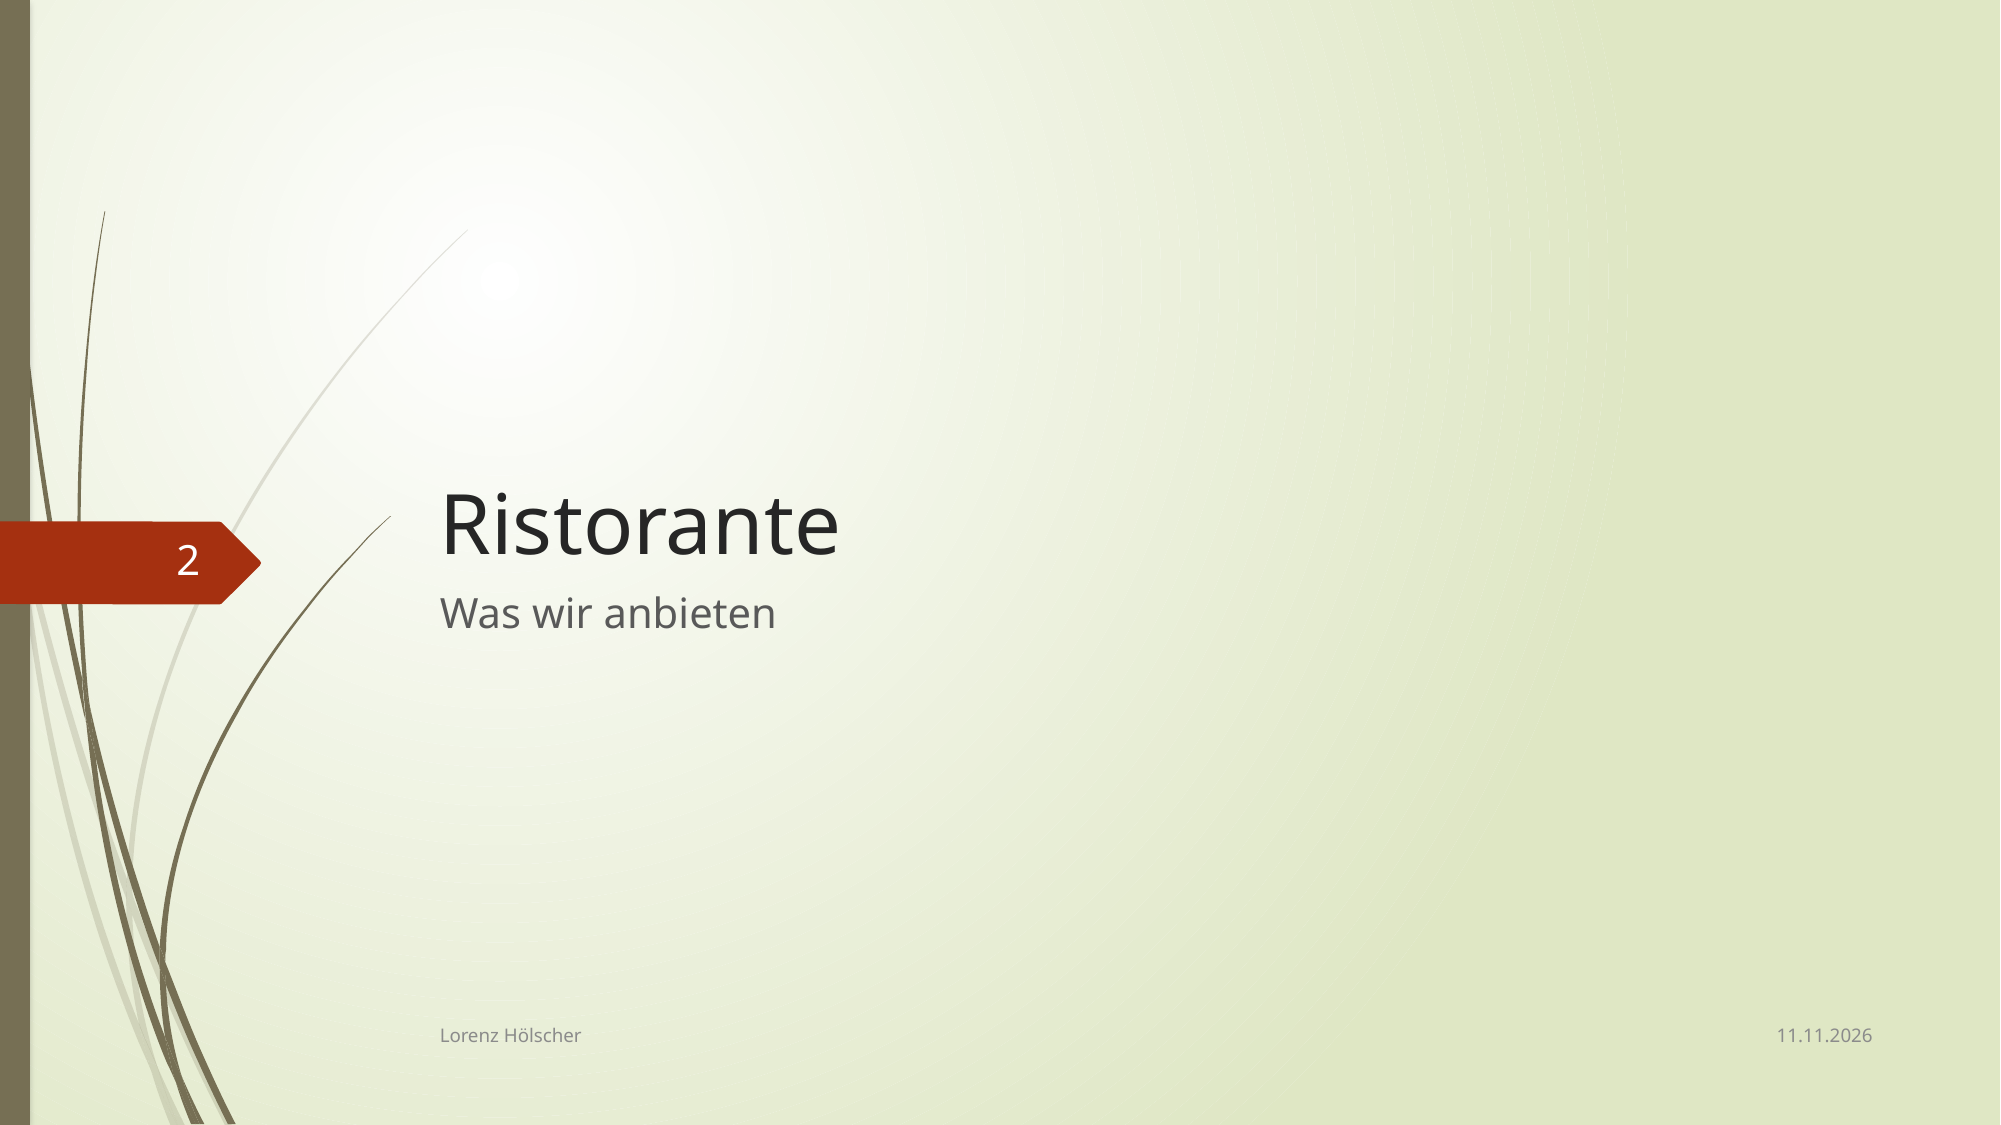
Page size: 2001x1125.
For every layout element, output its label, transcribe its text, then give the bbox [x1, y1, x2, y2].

title Ristorante [424, 337, 1888, 579]
footer Lorenz Hölscher [424, 1006, 1675, 1067]
slide_number 2 [87, 532, 216, 592]
list Was wir anbieten [424, 579, 1888, 721]
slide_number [1699, 1005, 1888, 1067]
